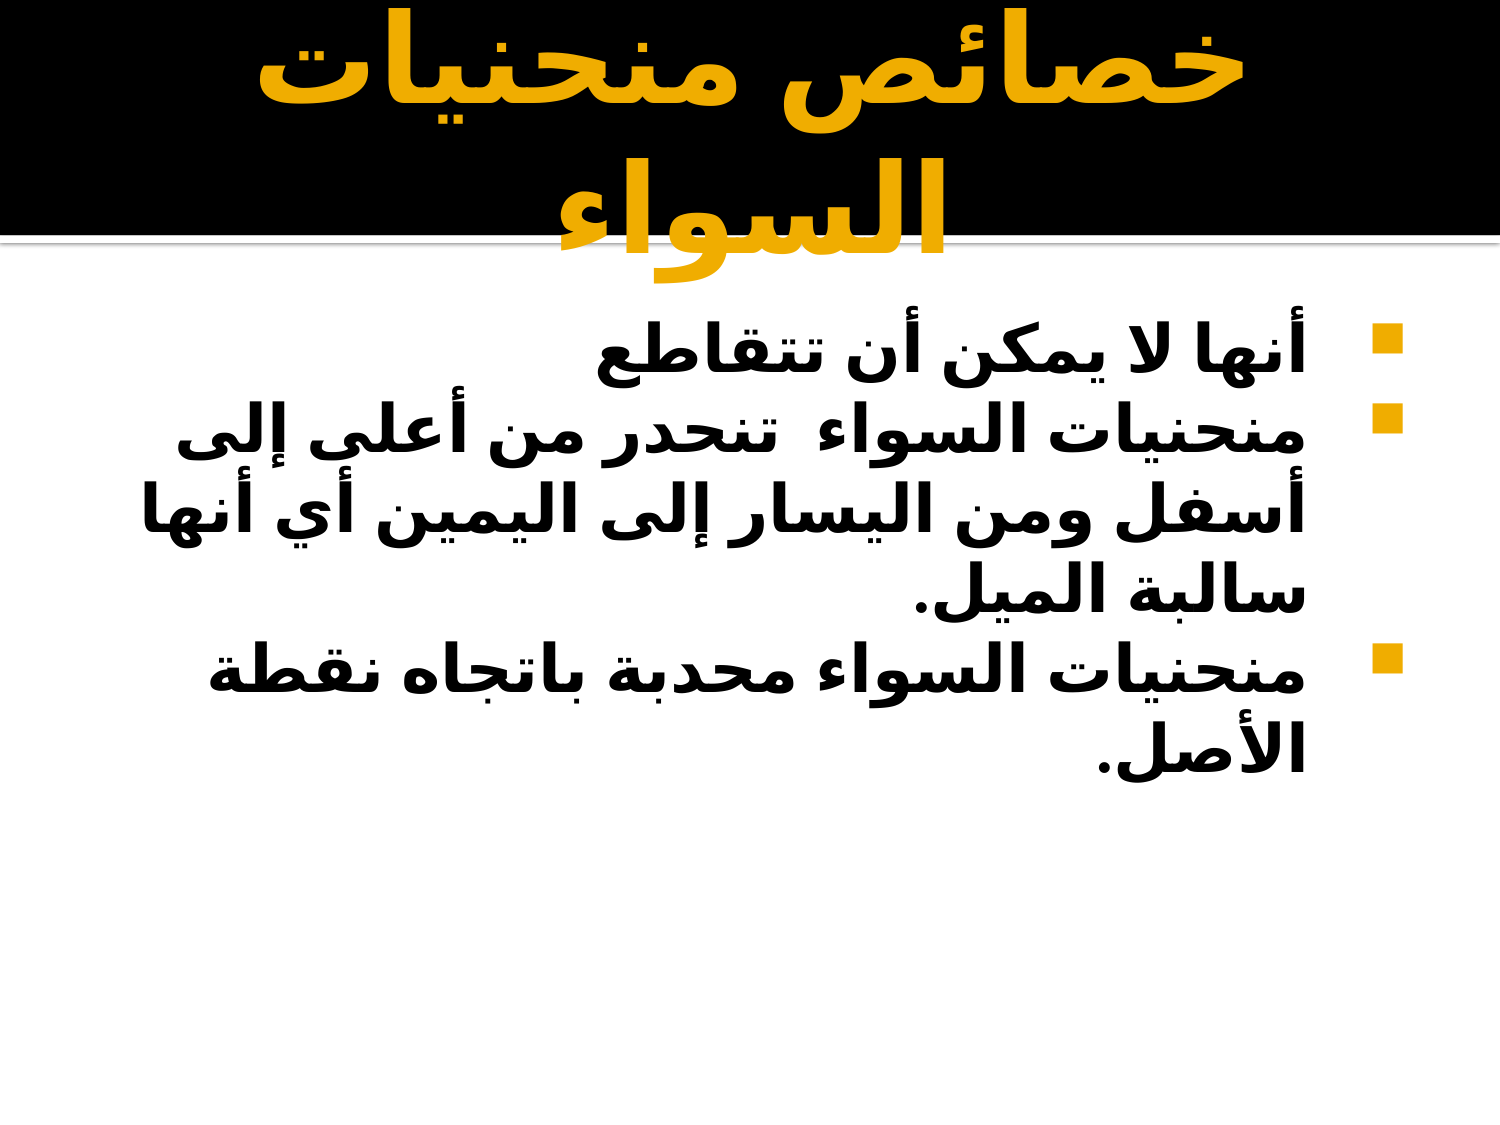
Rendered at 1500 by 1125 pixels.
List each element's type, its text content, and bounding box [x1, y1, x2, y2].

title خصائص منحنيات السواء [75, 25, 1425, 231]
list أنها لا يمكن أن تتقاطع منحنيات السواء تنحدر من أعلى إلى أسفل ومن اليسار إلى اليمين أي أنها سالبة الميل. منحنيات السواء محدبة باتجاه نقطة الأصل. [75, 291, 1425, 1050]
